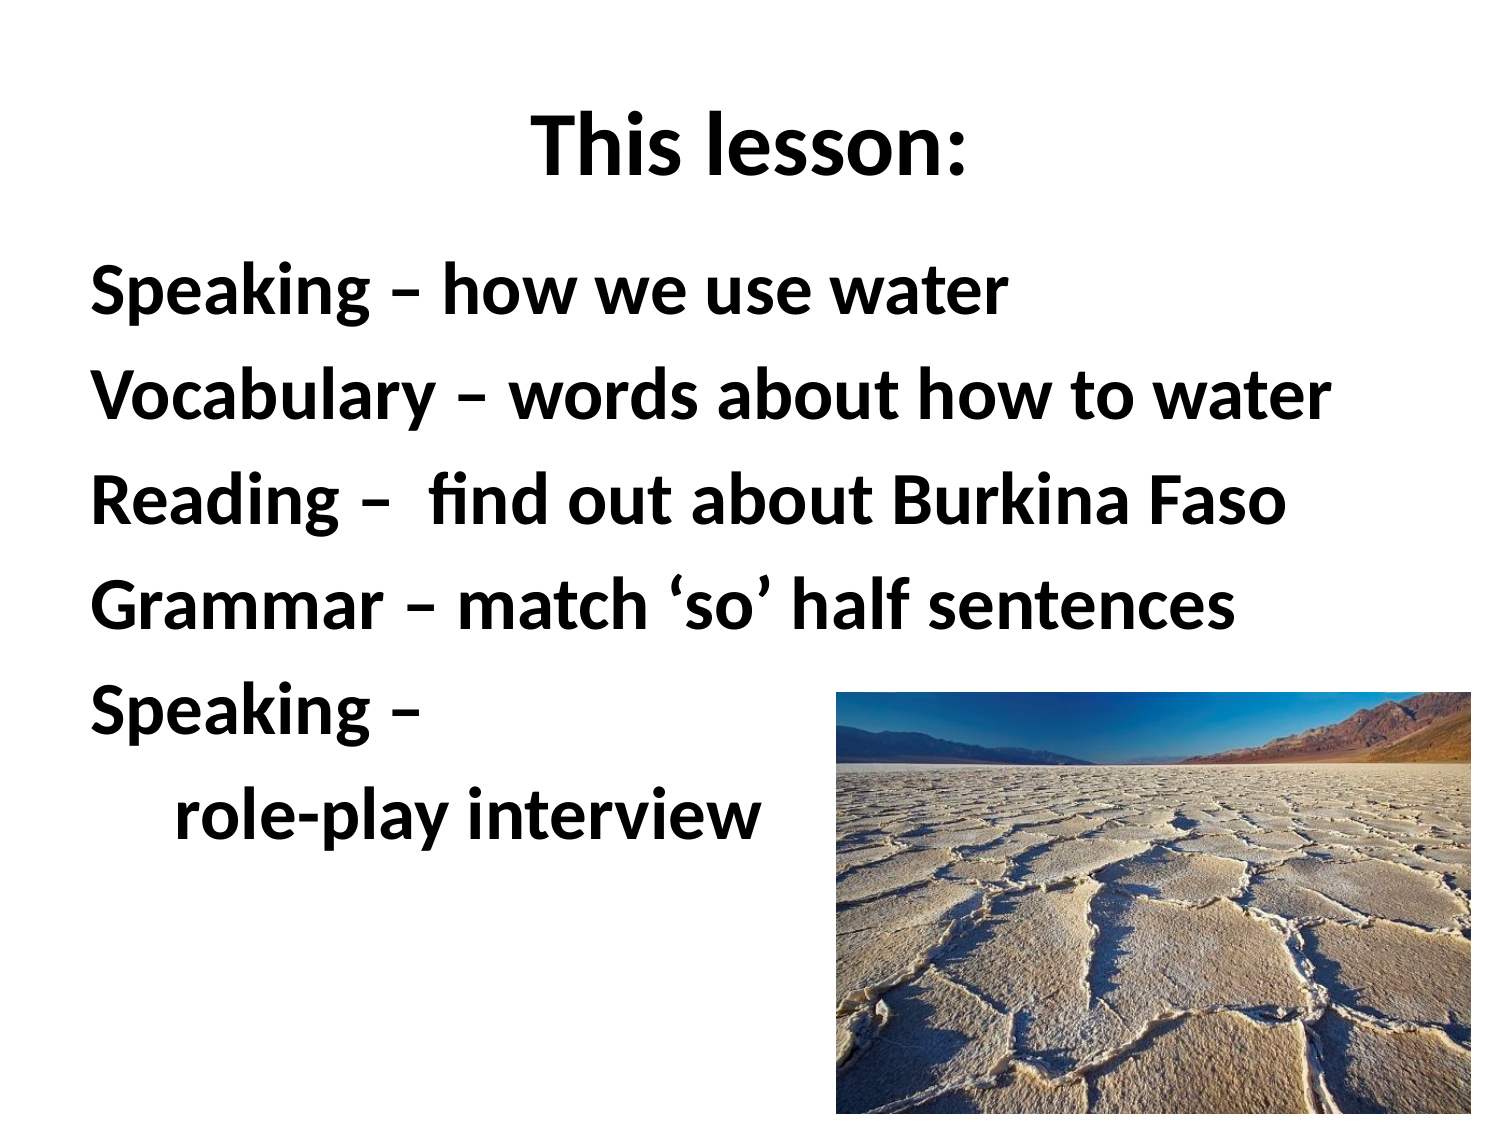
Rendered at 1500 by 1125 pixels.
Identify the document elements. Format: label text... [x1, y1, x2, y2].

picture [836, 692, 1471, 1114]
title This lesson: [75, 45, 1425, 231]
list Speaking – how we use water Vocabulary – words about how to water Reading – find out about Burkina Faso Grammar – match ‘so’ half sentences Speaking – role-play interview [75, 231, 1471, 1059]
